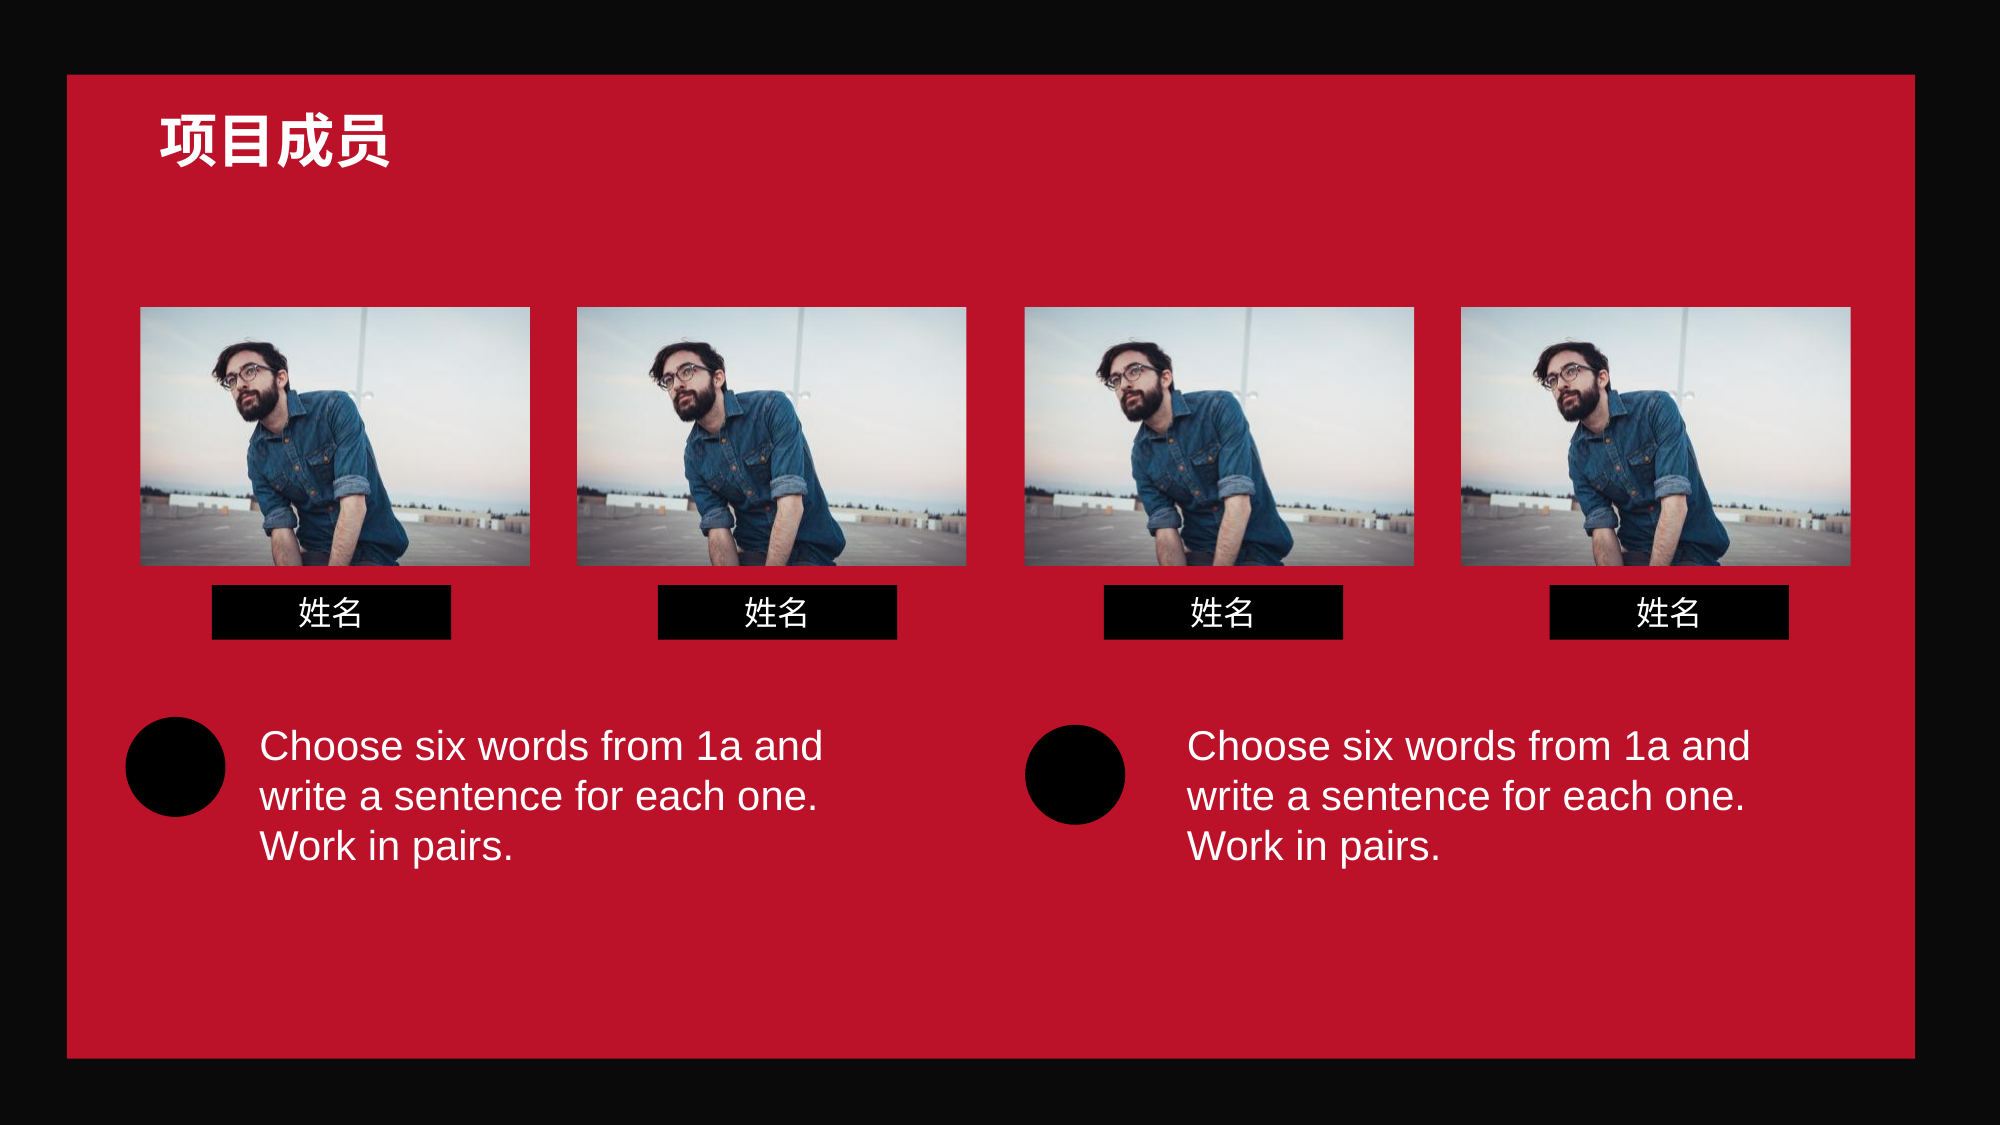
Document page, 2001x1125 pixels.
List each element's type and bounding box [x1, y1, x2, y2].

text_box [0, 0, 2000, 1125]
text_box [140, 307, 1851, 566]
text_box [125, 716, 226, 817]
text_box [1025, 724, 1126, 825]
